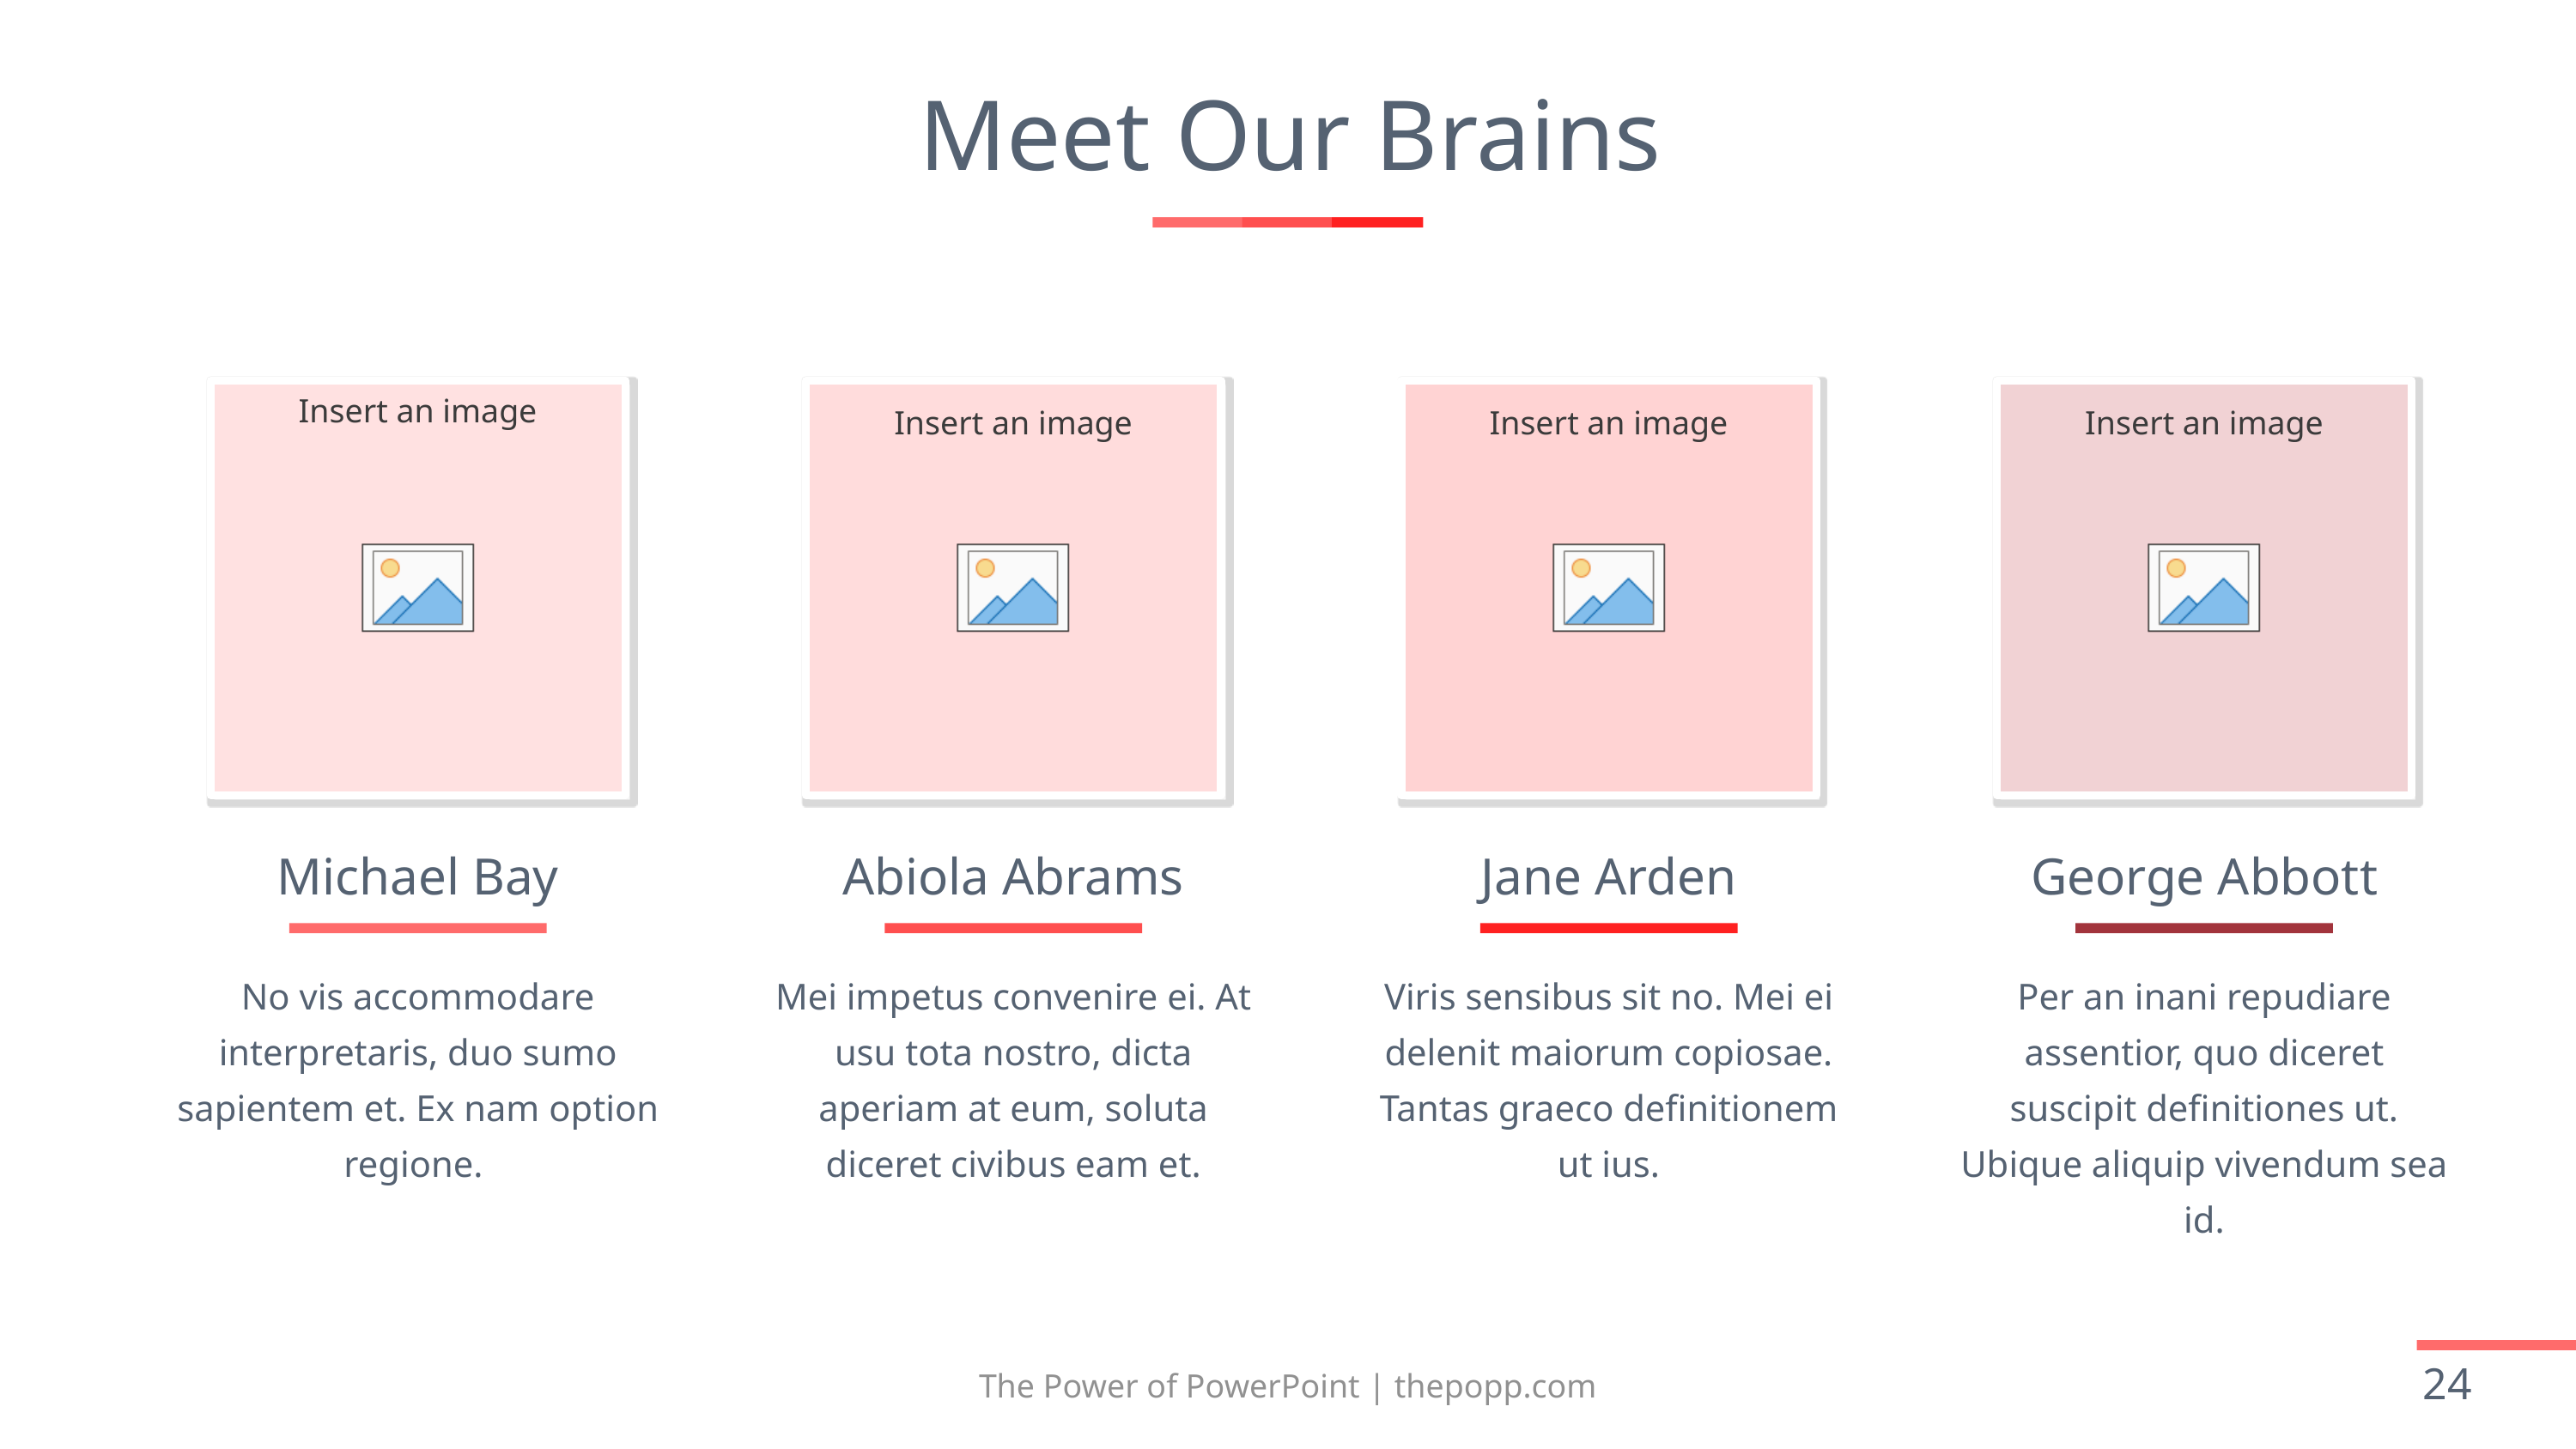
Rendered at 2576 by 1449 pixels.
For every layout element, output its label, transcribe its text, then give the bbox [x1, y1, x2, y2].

picture [2001, 385, 2408, 791]
list No vis accommodare interpretaris, duo sumo sapientem et. Ex nam option regione. [158, 955, 678, 1197]
picture [810, 385, 1218, 791]
list Jane Arden [1349, 822, 1869, 928]
list Mei impetus convenire ei. At usu tota nostro, dicta aperiam at eum, soluta diceret civibus eam et. [753, 955, 1273, 1197]
slide_number 24 [2409, 1351, 2576, 1421]
list George Abbott [1944, 822, 2464, 928]
picture [1405, 385, 1813, 791]
list Viris sensibus sit no. Mei ei delenit maiorum copiosae. Tantas graeco definitionem ut ius. [1349, 955, 1869, 1197]
list Per an inani repudiare assentior, quo diceret suscipit definitiones ut. Ubique aliquip vivendum sea id. [1944, 955, 2464, 1197]
list Abiola Abrams [753, 822, 1273, 928]
picture [214, 385, 622, 791]
title Meet Our Brains [69, 49, 2512, 230]
footer The Power of PowerPoint | thepopp.com [853, 1349, 1723, 1427]
list Michael Bay [158, 822, 678, 928]
